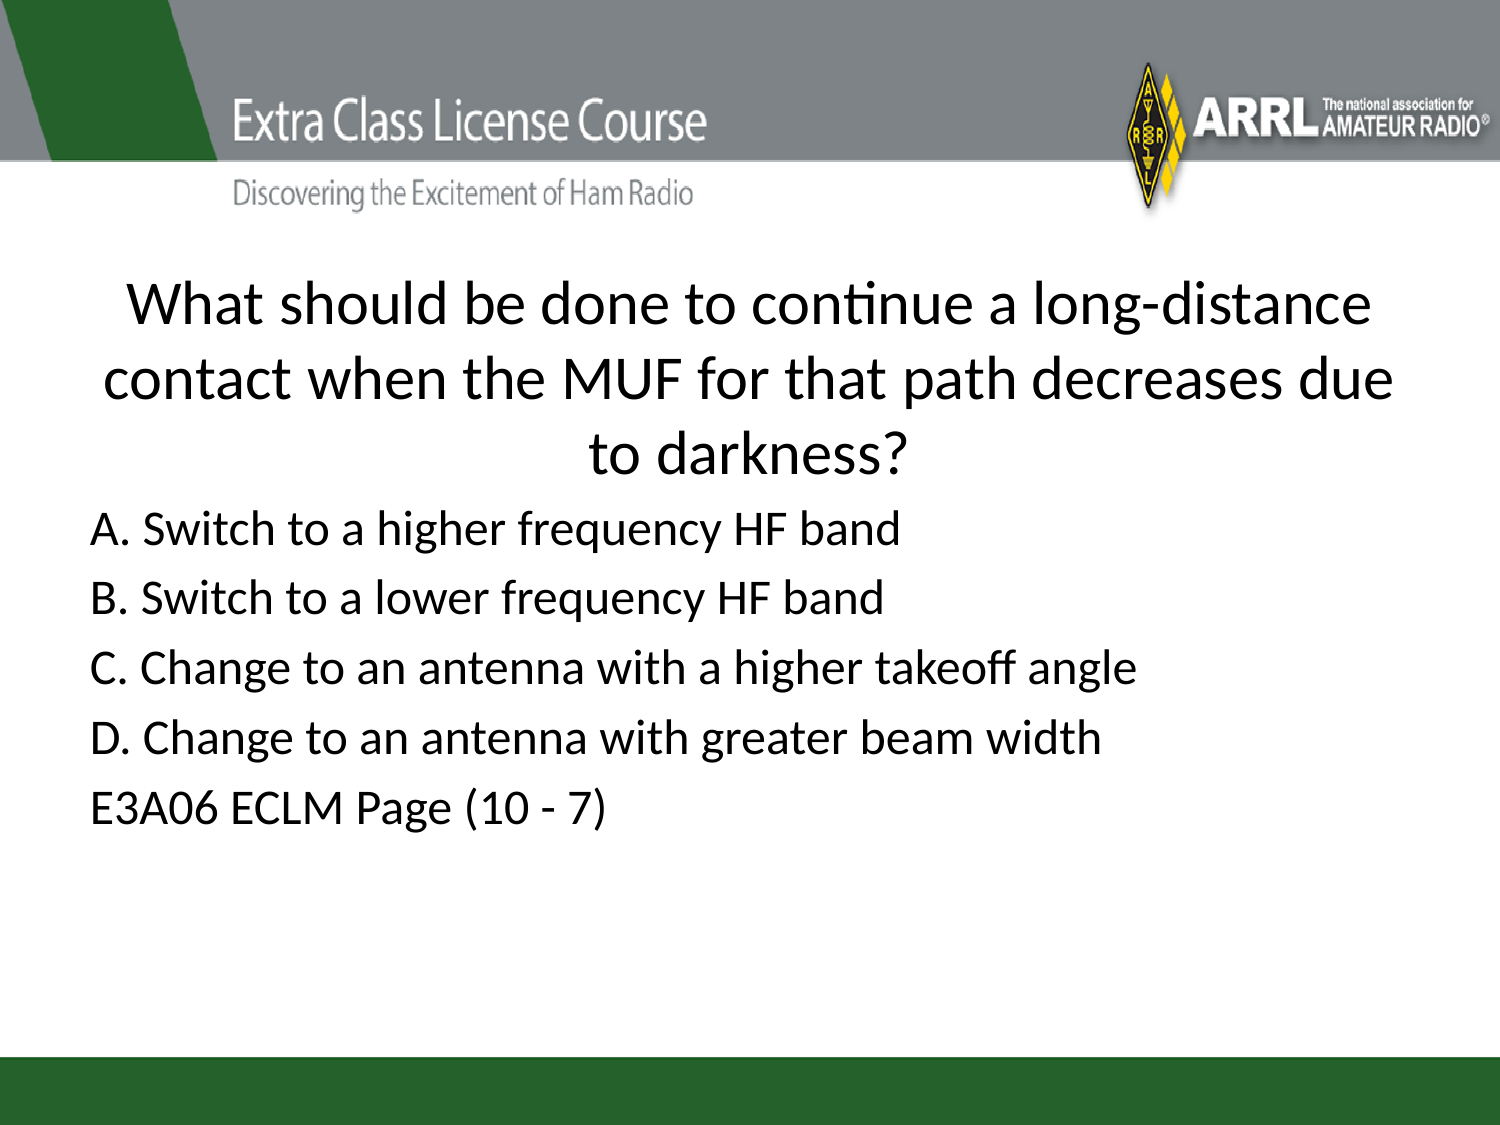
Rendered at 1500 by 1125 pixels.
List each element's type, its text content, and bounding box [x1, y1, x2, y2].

picture [0, 0, 1500, 1125]
list A. Switch to a higher frequency HF band B. Switch to a lower frequency HF band C. Change to an antenna with a higher takeoff angle D. Change to an antenna with greater beam width E3A06 ECLM Page (10 - 7) [75, 487, 1425, 1005]
title What should be done to continue a long-distance contact when the MUF for that path decreases due to darkness? [75, 254, 1425, 435]
